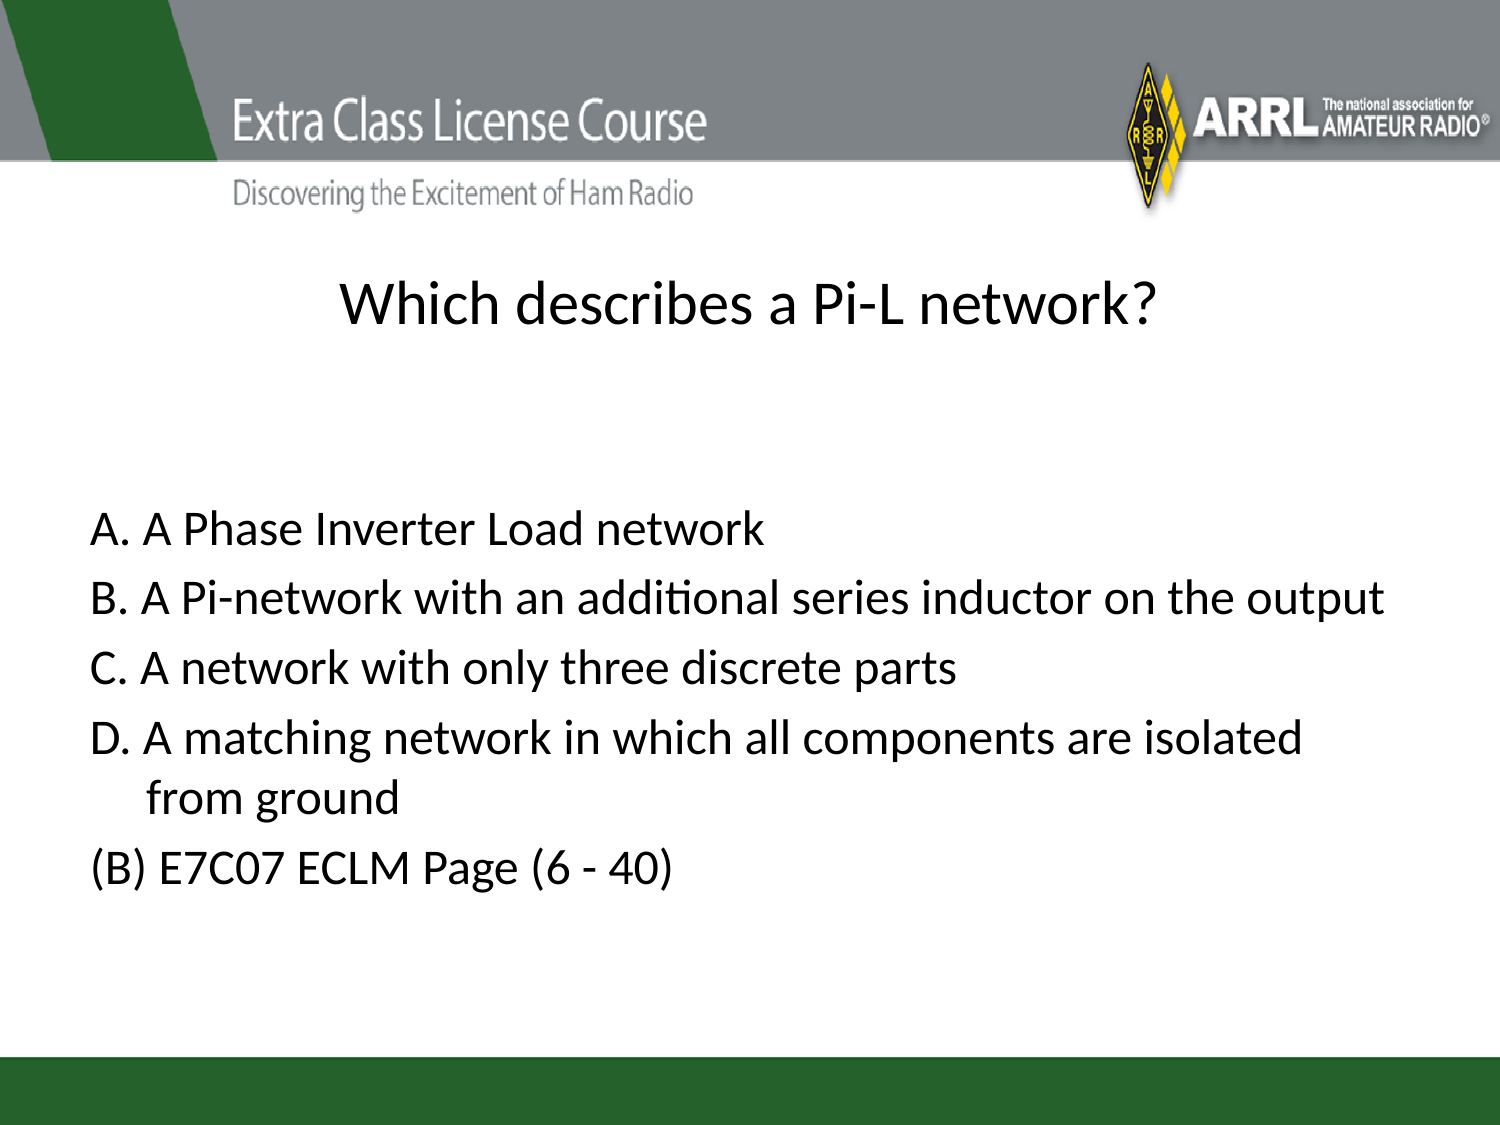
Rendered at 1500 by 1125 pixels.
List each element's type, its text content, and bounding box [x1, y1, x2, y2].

list A. A Phase Inverter Load network B. A Pi-network with an additional series inductor on the output C. A network with only three discrete parts D. A matching network in which all components are isolated from ground (B) E7C07 ECLM Page (6 - 40) [75, 487, 1425, 1005]
picture [0, 0, 1500, 1125]
title Which describes a Pi-L network? [75, 254, 1425, 435]
